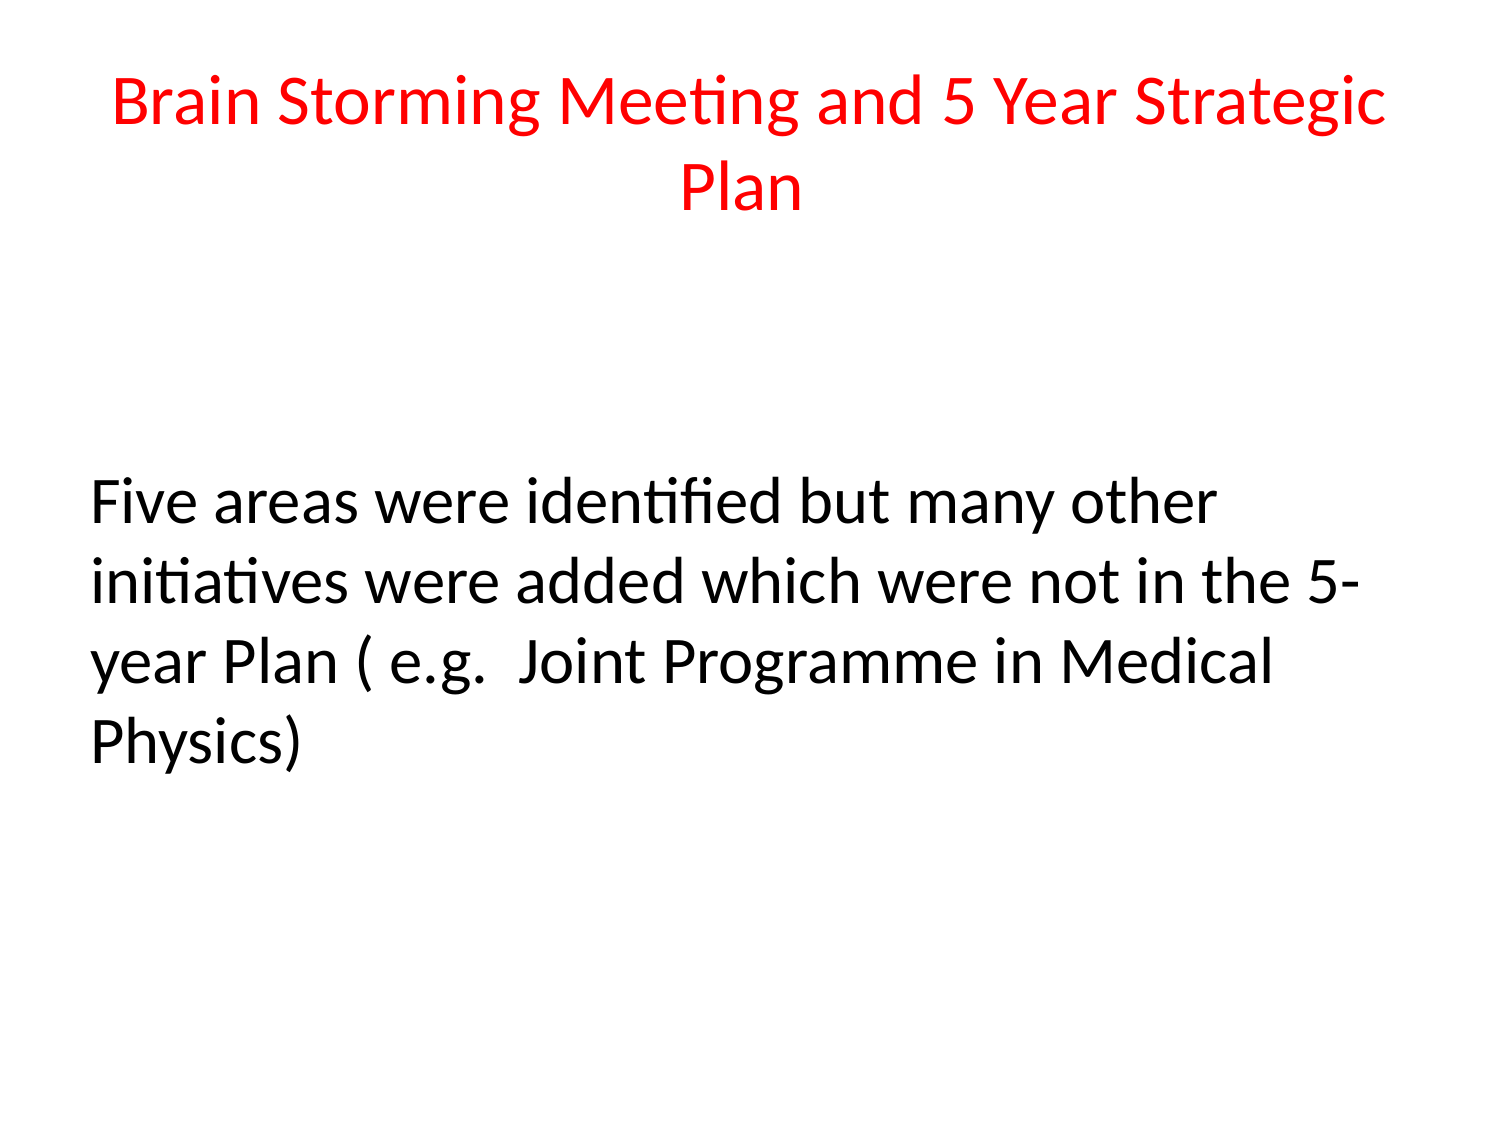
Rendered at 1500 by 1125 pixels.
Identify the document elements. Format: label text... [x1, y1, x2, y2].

list Five areas were identified but many other initiatives were added which were not in the 5-year Plan ( e.g. Joint Programme in Medical Physics) [75, 262, 1425, 1005]
title Brain Storming Meeting and 5 Year Strategic Plan [75, 45, 1425, 233]
